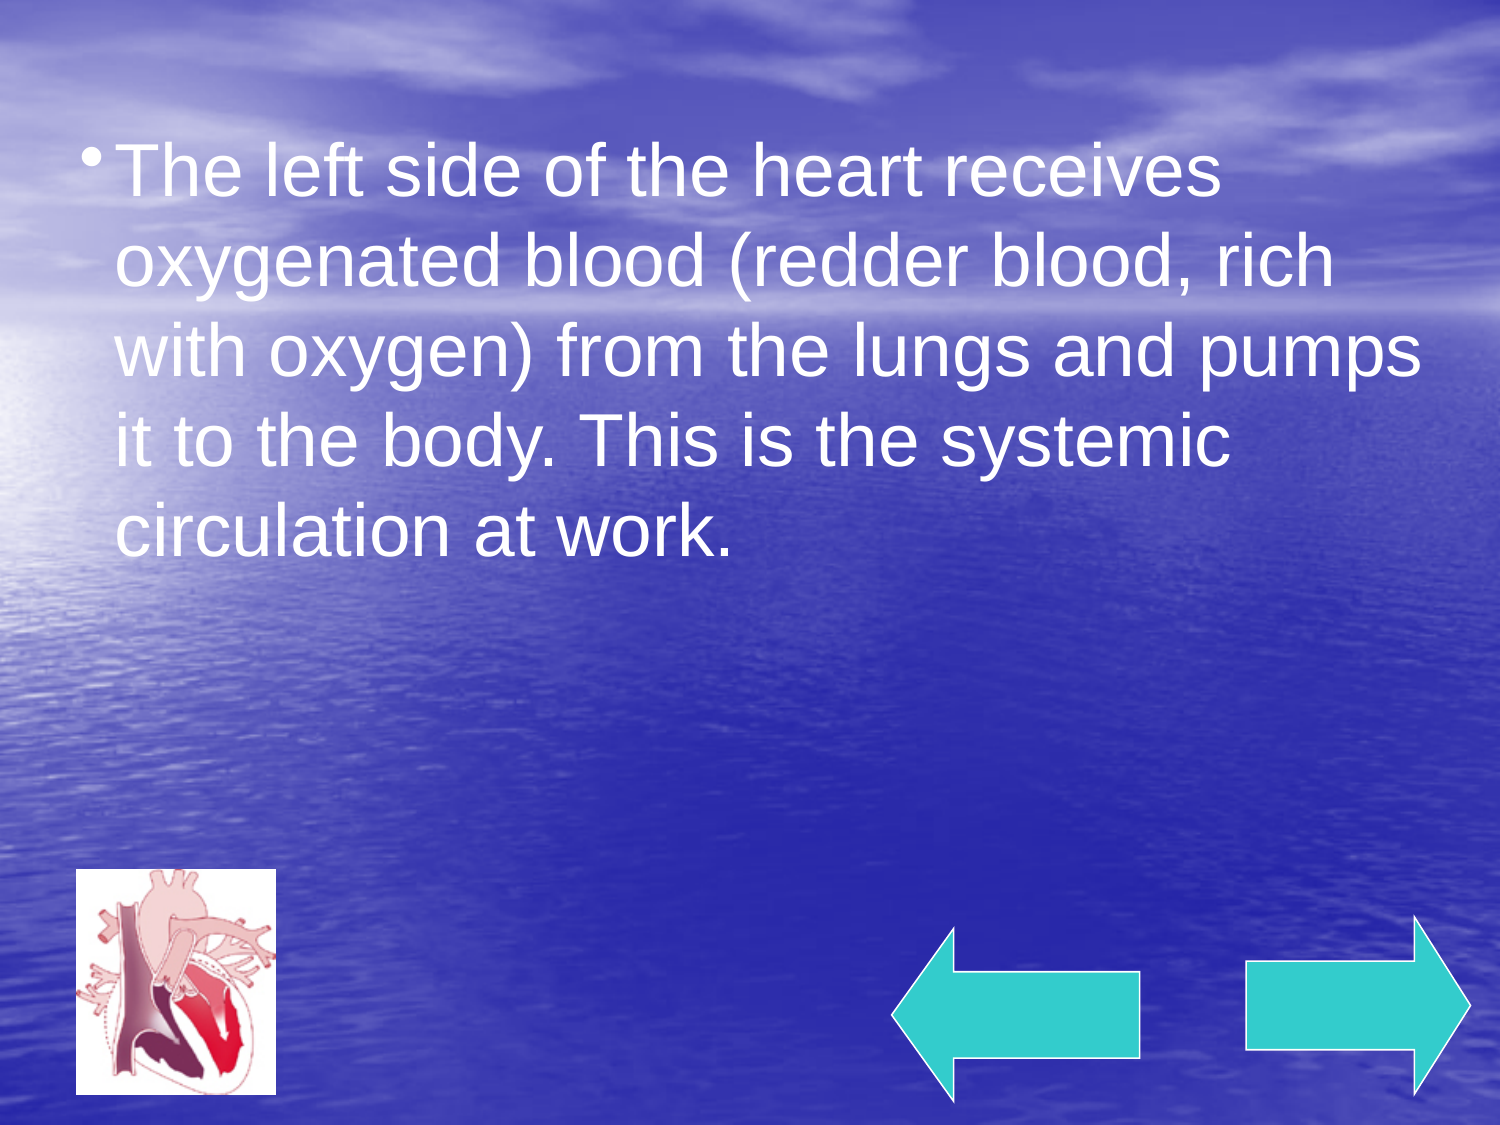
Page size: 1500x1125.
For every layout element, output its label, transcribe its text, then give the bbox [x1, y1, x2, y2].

text_box The left side of the heart receives oxygenated blood (redder blood, rich with oxygen) from the lungs and pumps it to the body. This is the systemic circulation at work. [64, 113, 1459, 706]
text_box [1246, 916, 1471, 1095]
text_box [891, 928, 1140, 1102]
picture [76, 869, 276, 1095]
